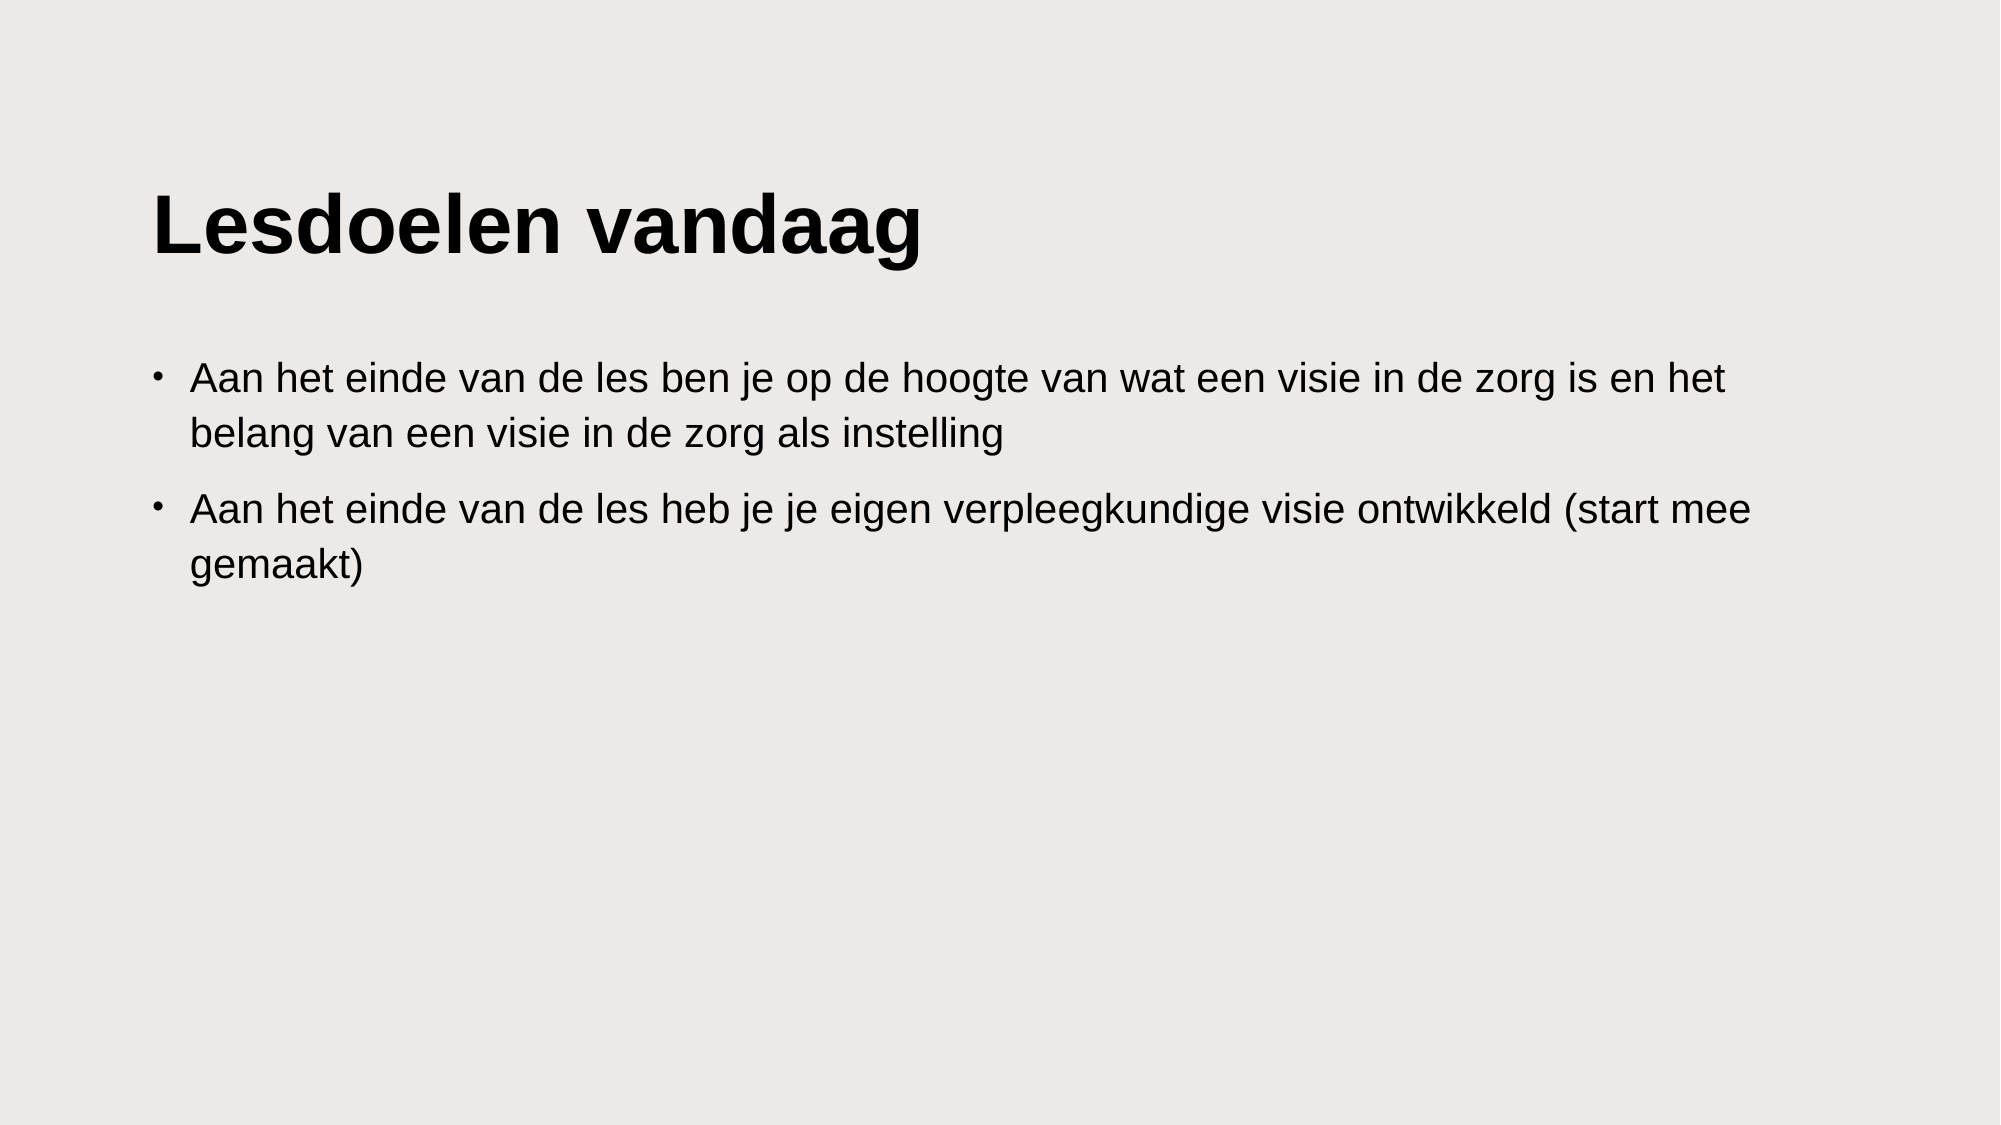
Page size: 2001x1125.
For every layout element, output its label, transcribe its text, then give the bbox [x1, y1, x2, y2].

list Aan het einde van de les ben je op de hoogte van wat een visie in de zorg is en het belang van een visie in de zorg als instelling Aan het einde van de les heb je je eigen verpleegkundige visie ontwikkeld (start mee gemaakt) [137, 338, 1863, 1014]
title Lesdoelen vandaag [137, 95, 1863, 280]
